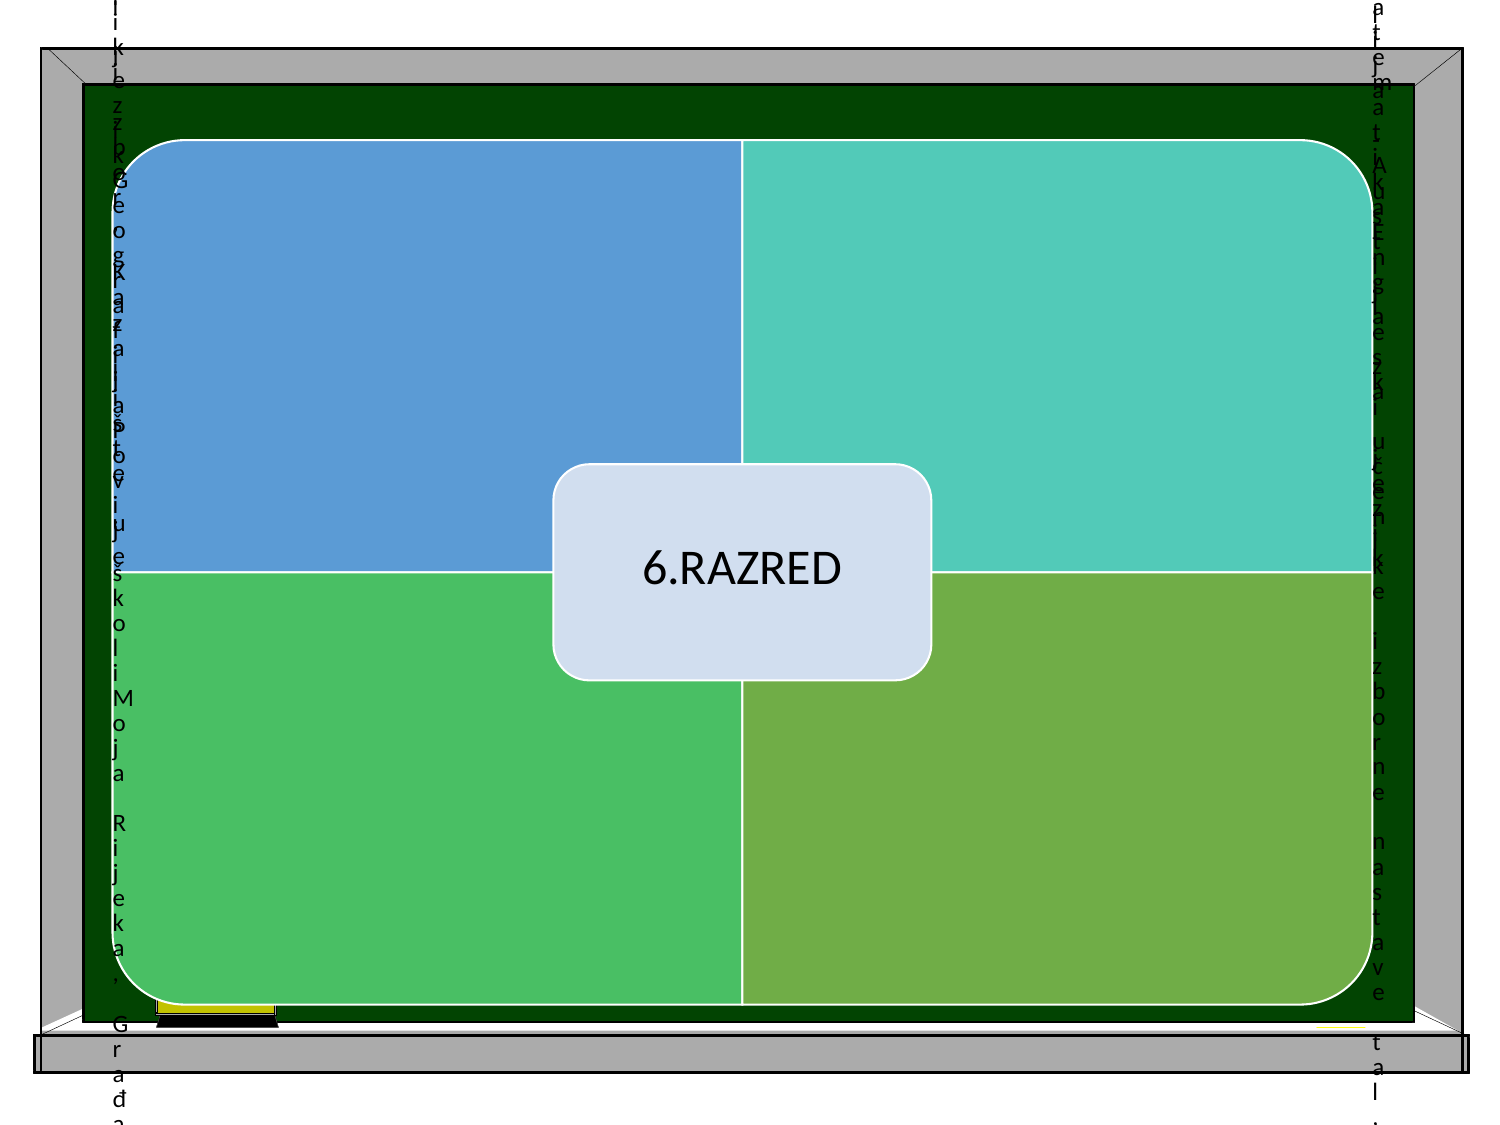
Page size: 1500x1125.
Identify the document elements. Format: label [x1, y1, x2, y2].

list [112, 140, 1373, 1005]
